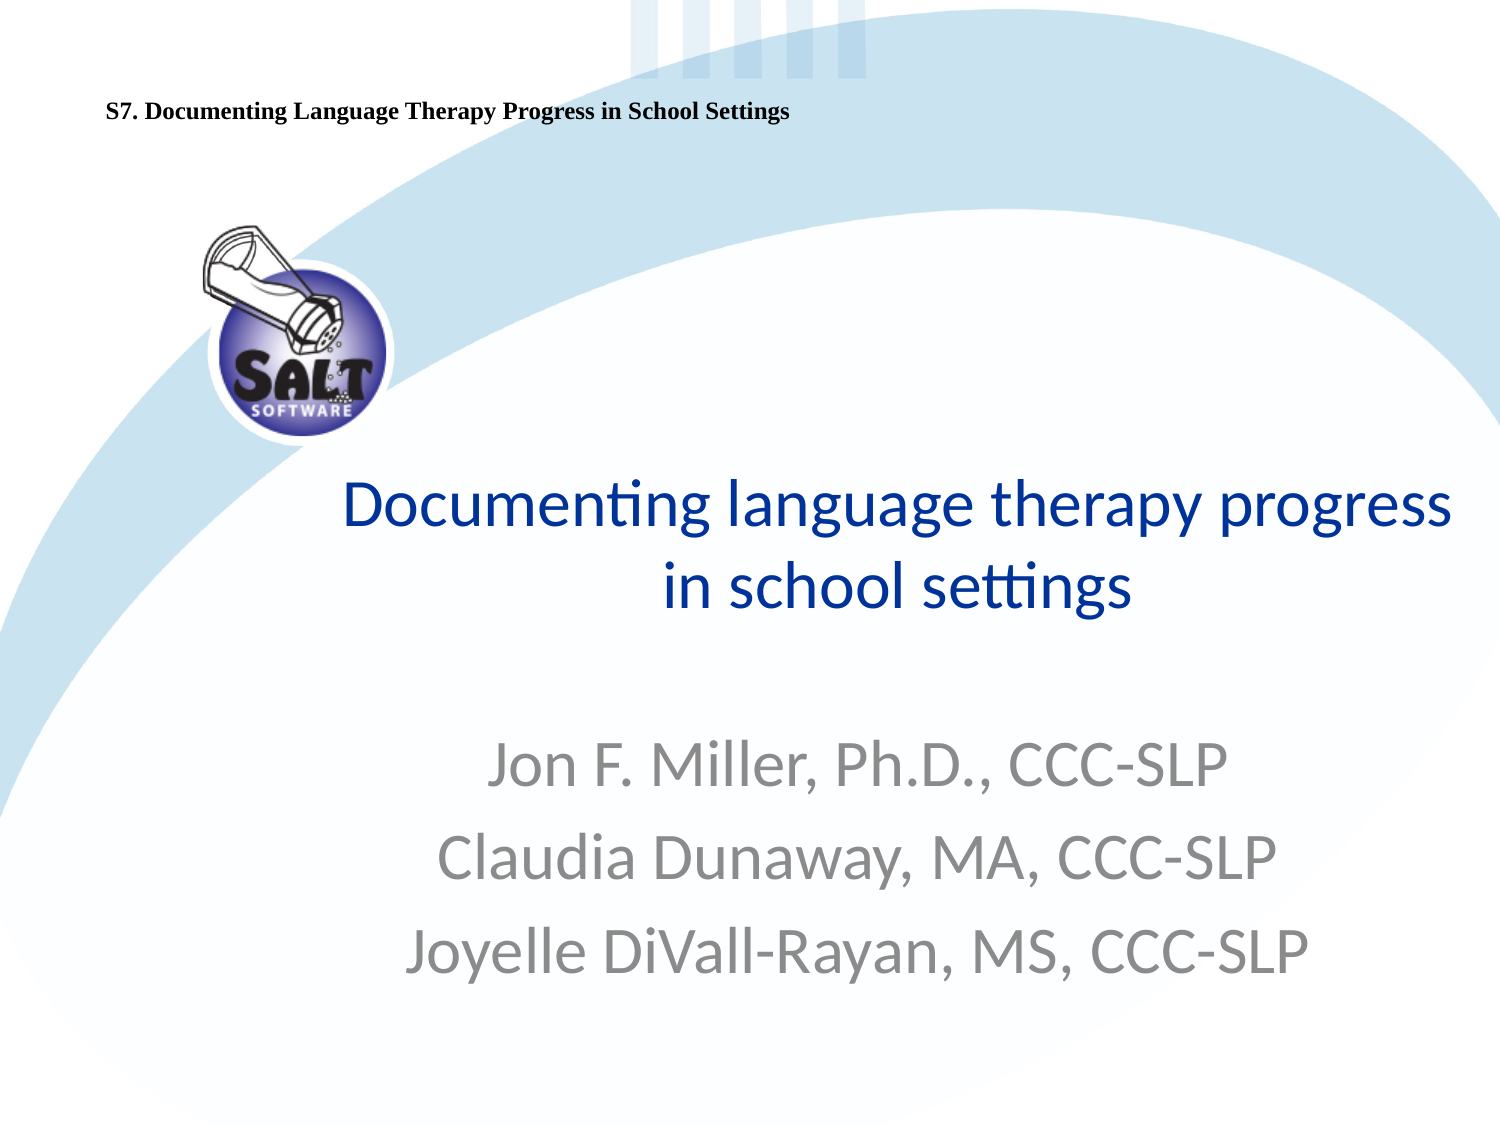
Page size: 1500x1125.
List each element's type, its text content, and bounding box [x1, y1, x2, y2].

subtitle Jon F. Miller, Ph.D., CCC-SLP Claudia Dunaway, MA, CCC-SLP Joyelle DiVall-Rayan, MS, CCC-SLP [308, 712, 1409, 1000]
picture [0, 0, 1500, 1125]
title Documenting language therapy progress in school settings [312, 450, 1484, 631]
text_box S7. Documenting Language Therapy Progress in School Settings [90, 87, 806, 133]
